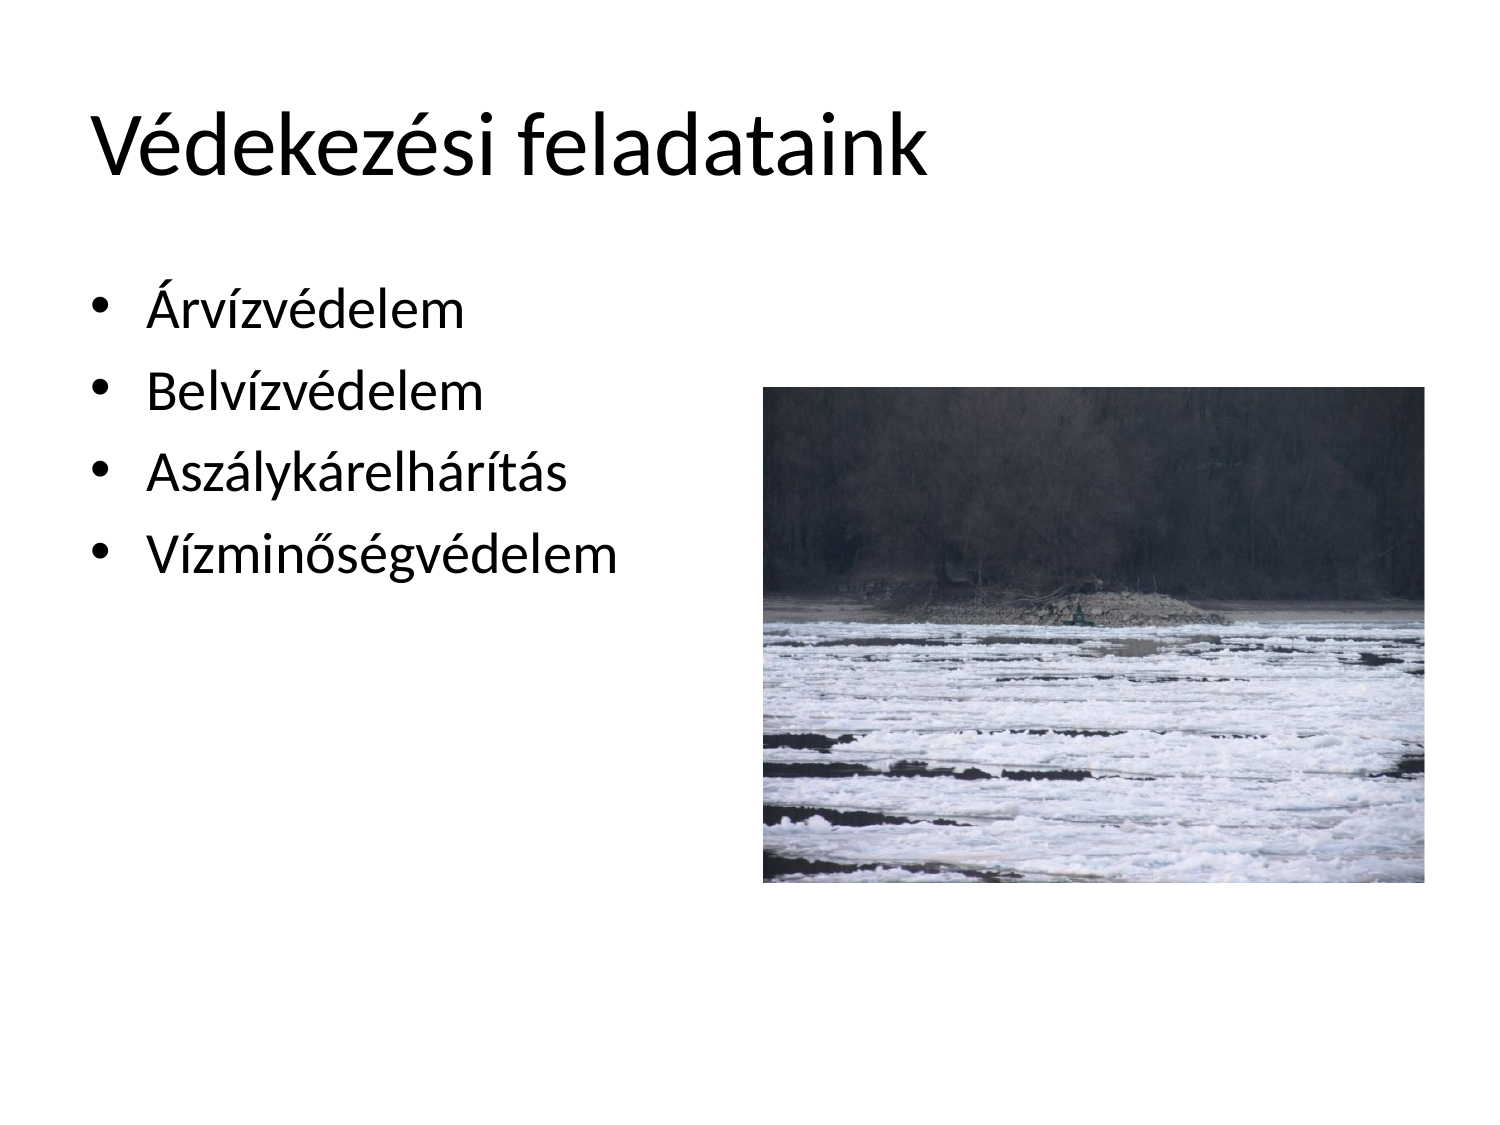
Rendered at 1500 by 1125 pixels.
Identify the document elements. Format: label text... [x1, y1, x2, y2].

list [762, 384, 1426, 883]
title Védekezési feladataink [75, 45, 1425, 233]
list Árvízvédelem Belvízvédelem Aszálykárelhárítás Vízminőségvédelem [75, 262, 738, 1005]
